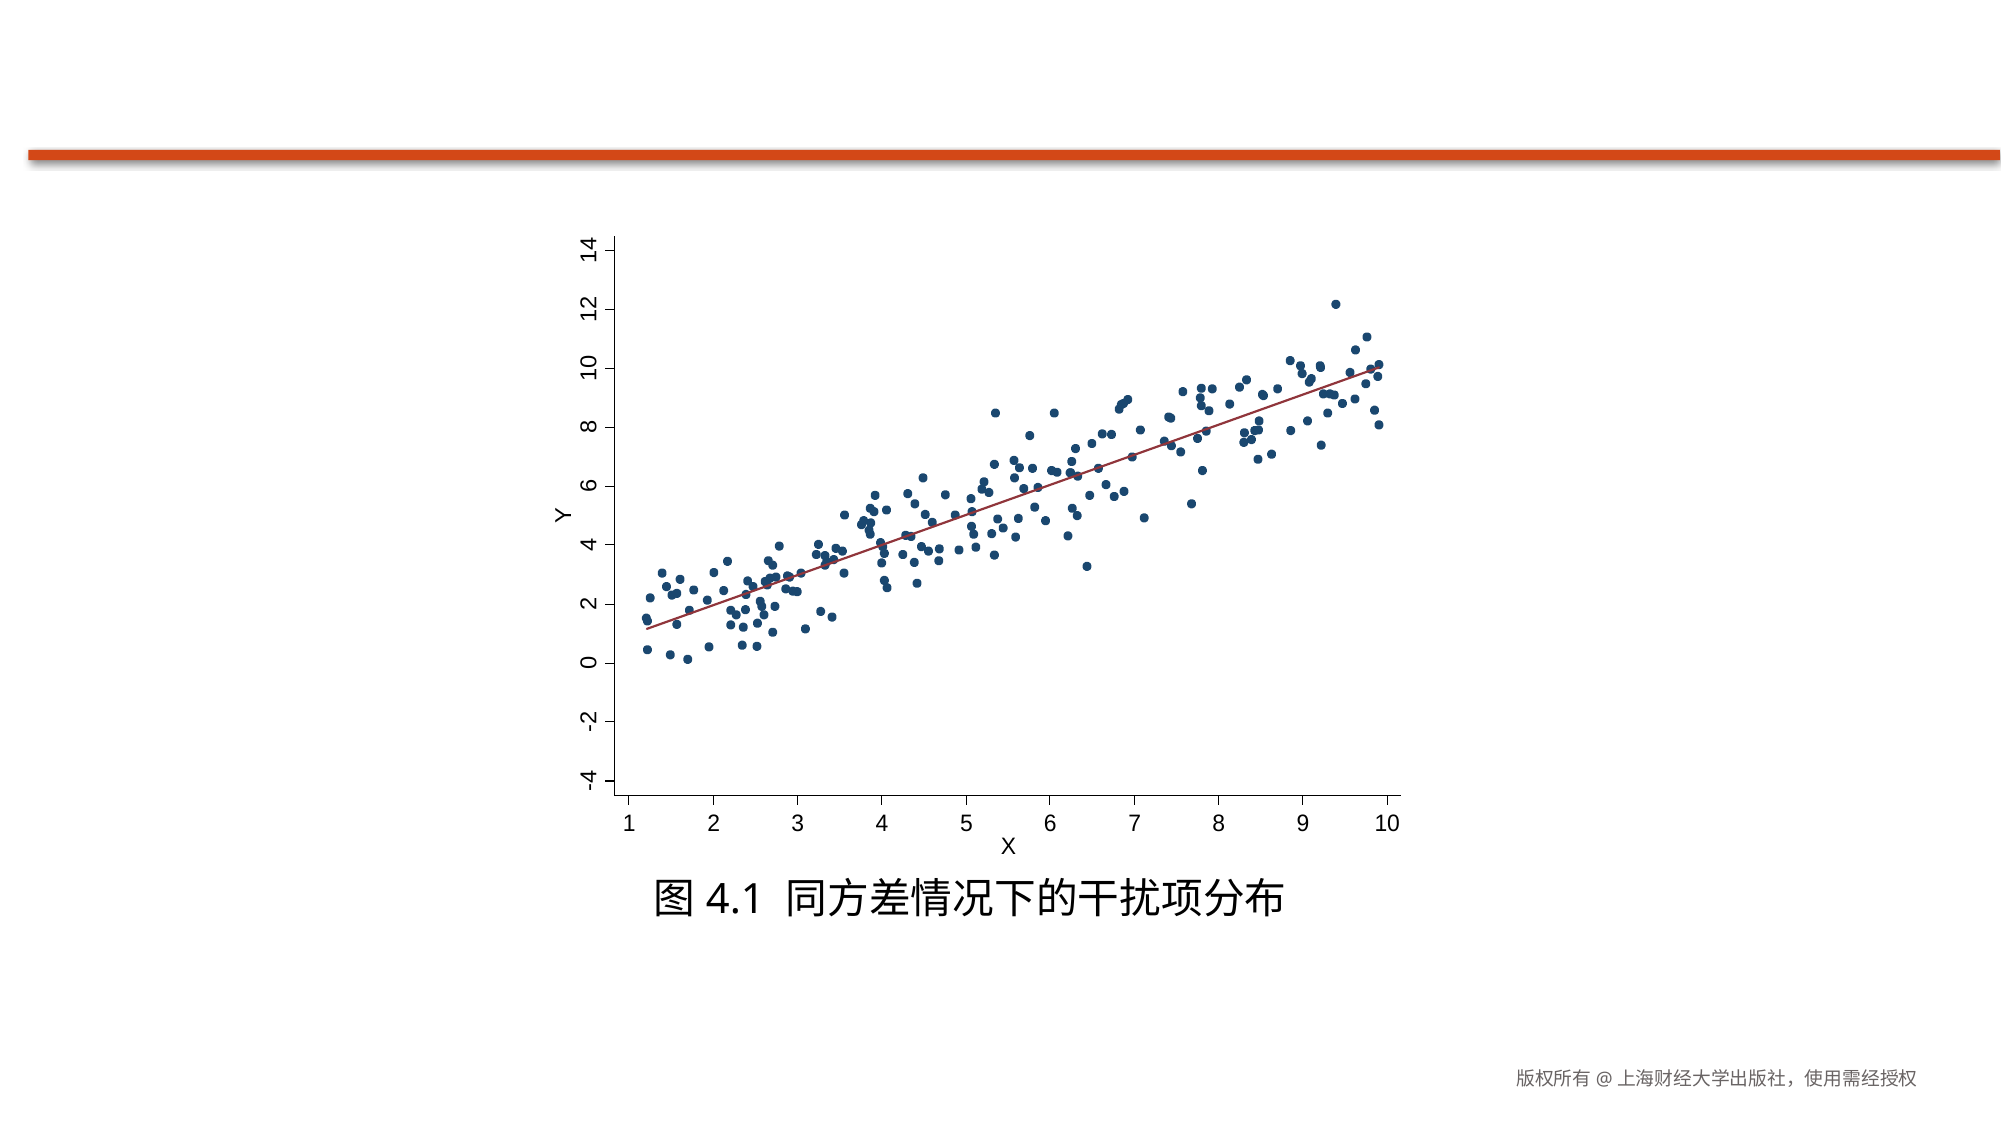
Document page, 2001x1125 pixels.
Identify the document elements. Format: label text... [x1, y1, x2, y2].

text_box 图4.1 同方差情况下的干扰项分布 [639, 903, 1311, 930]
picture [518, 204, 1431, 895]
footer 版权所有@上海财经大学出版社，使用需经授权 [1483, 1046, 1950, 1109]
